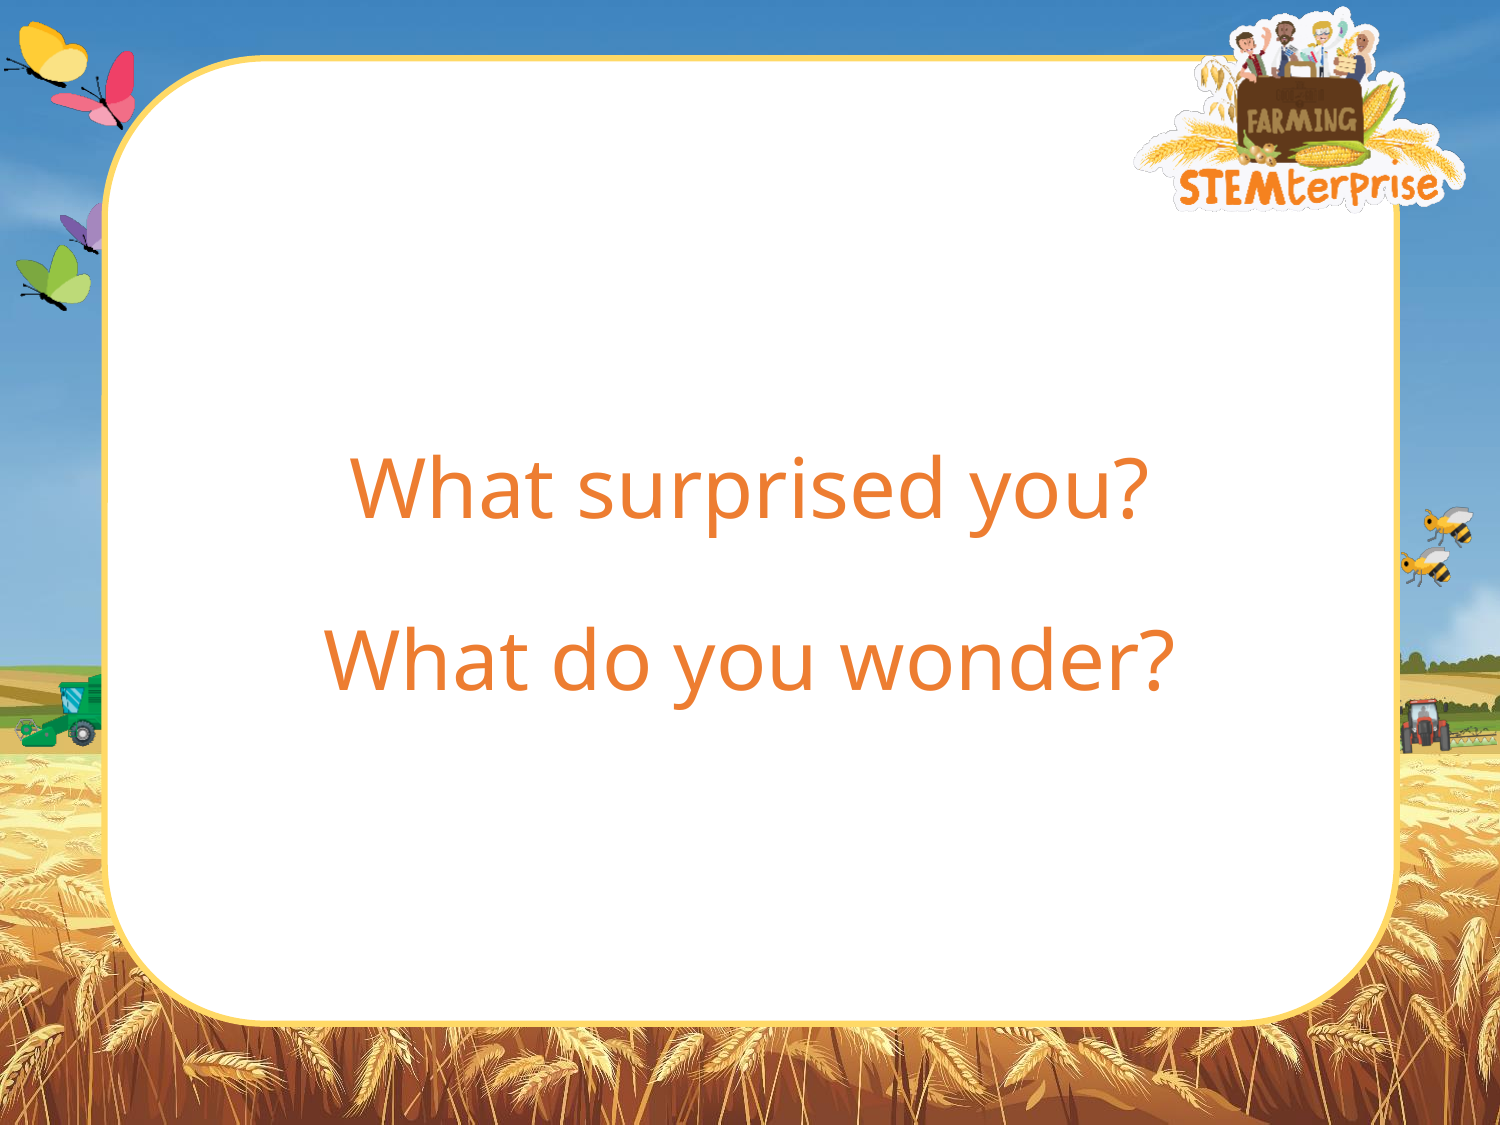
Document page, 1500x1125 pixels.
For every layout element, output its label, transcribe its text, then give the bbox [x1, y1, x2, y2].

list What surprised you? What do you wonder? [141, 207, 1359, 985]
picture [0, 0, 1500, 1125]
